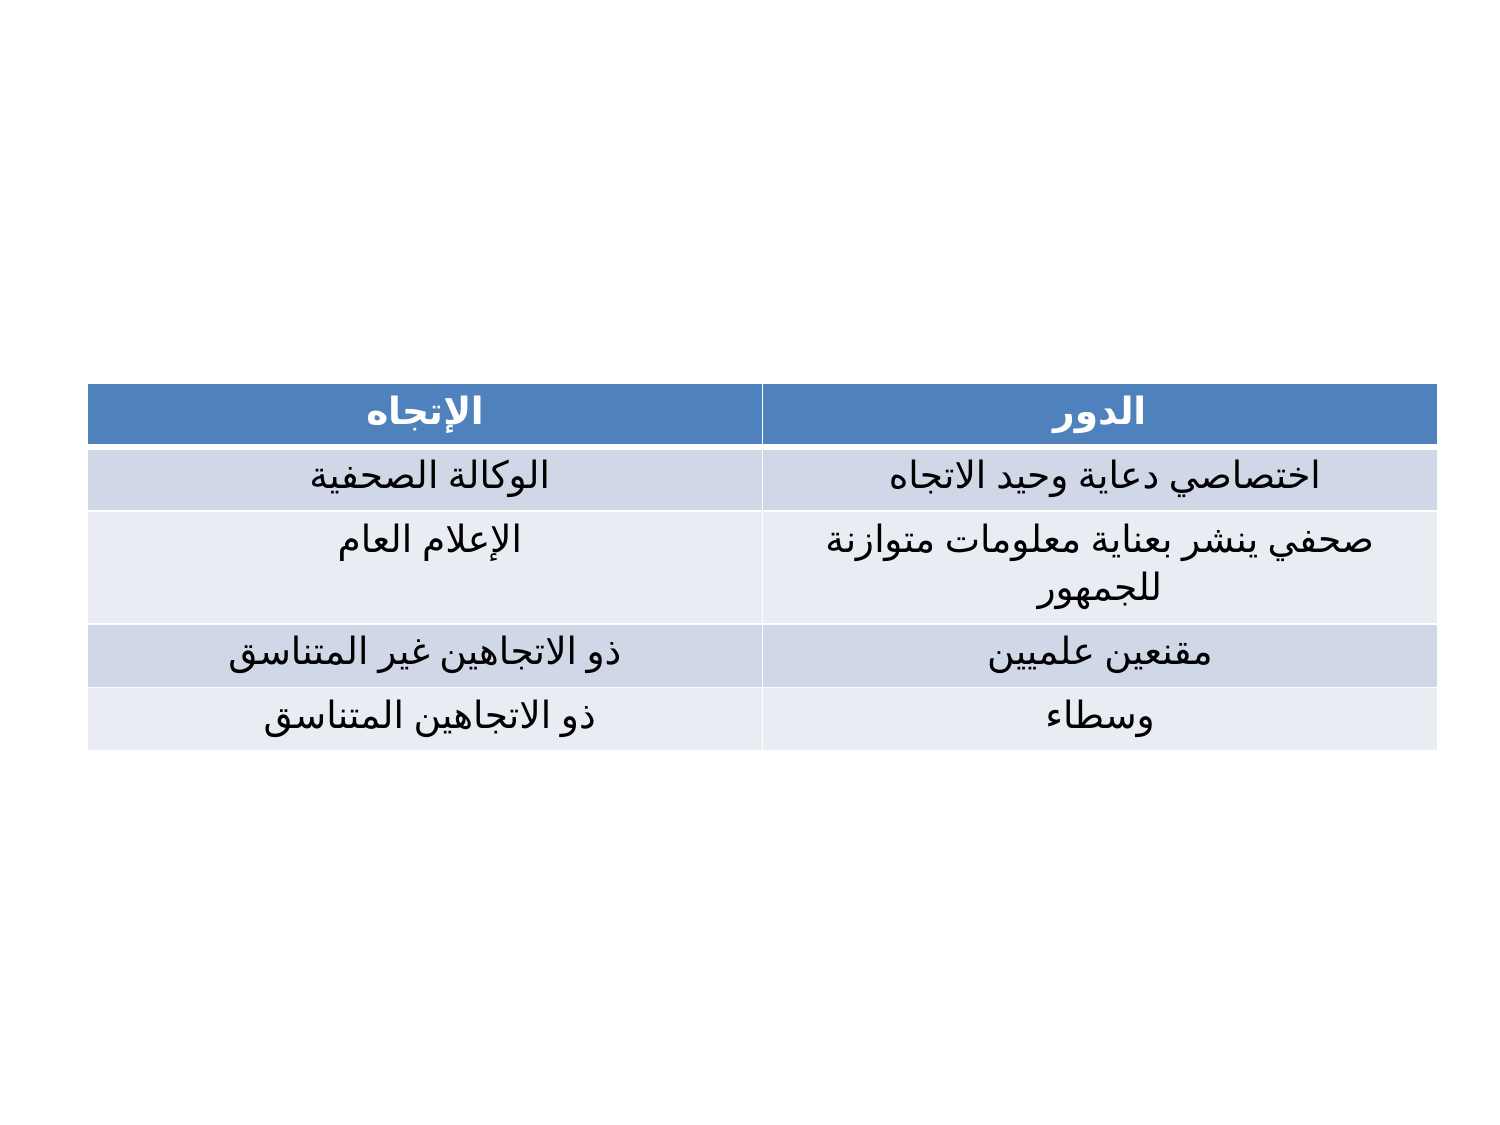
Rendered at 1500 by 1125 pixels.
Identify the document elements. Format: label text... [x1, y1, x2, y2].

table_cell وسطاء [763, 688, 1437, 750]
table_header الإتجاه [88, 384, 762, 444]
table_cell صحفي ينشر بعناية معلومات متوازنة للجمهور [763, 512, 1437, 623]
table_cell اختصاصي دعاية وحيد الاتجاه [763, 450, 1437, 510]
table_cell الإعلام العام [88, 512, 762, 623]
table_header الدور [763, 384, 1437, 444]
table_cell مقنعين علميين [763, 625, 1437, 687]
table_cell ذو الاتجاهين غير المتناسق [88, 625, 762, 687]
table_cell ذو الاتجاهين المتناسق [88, 688, 762, 750]
table_cell الوكالة الصحفية [88, 450, 762, 510]
